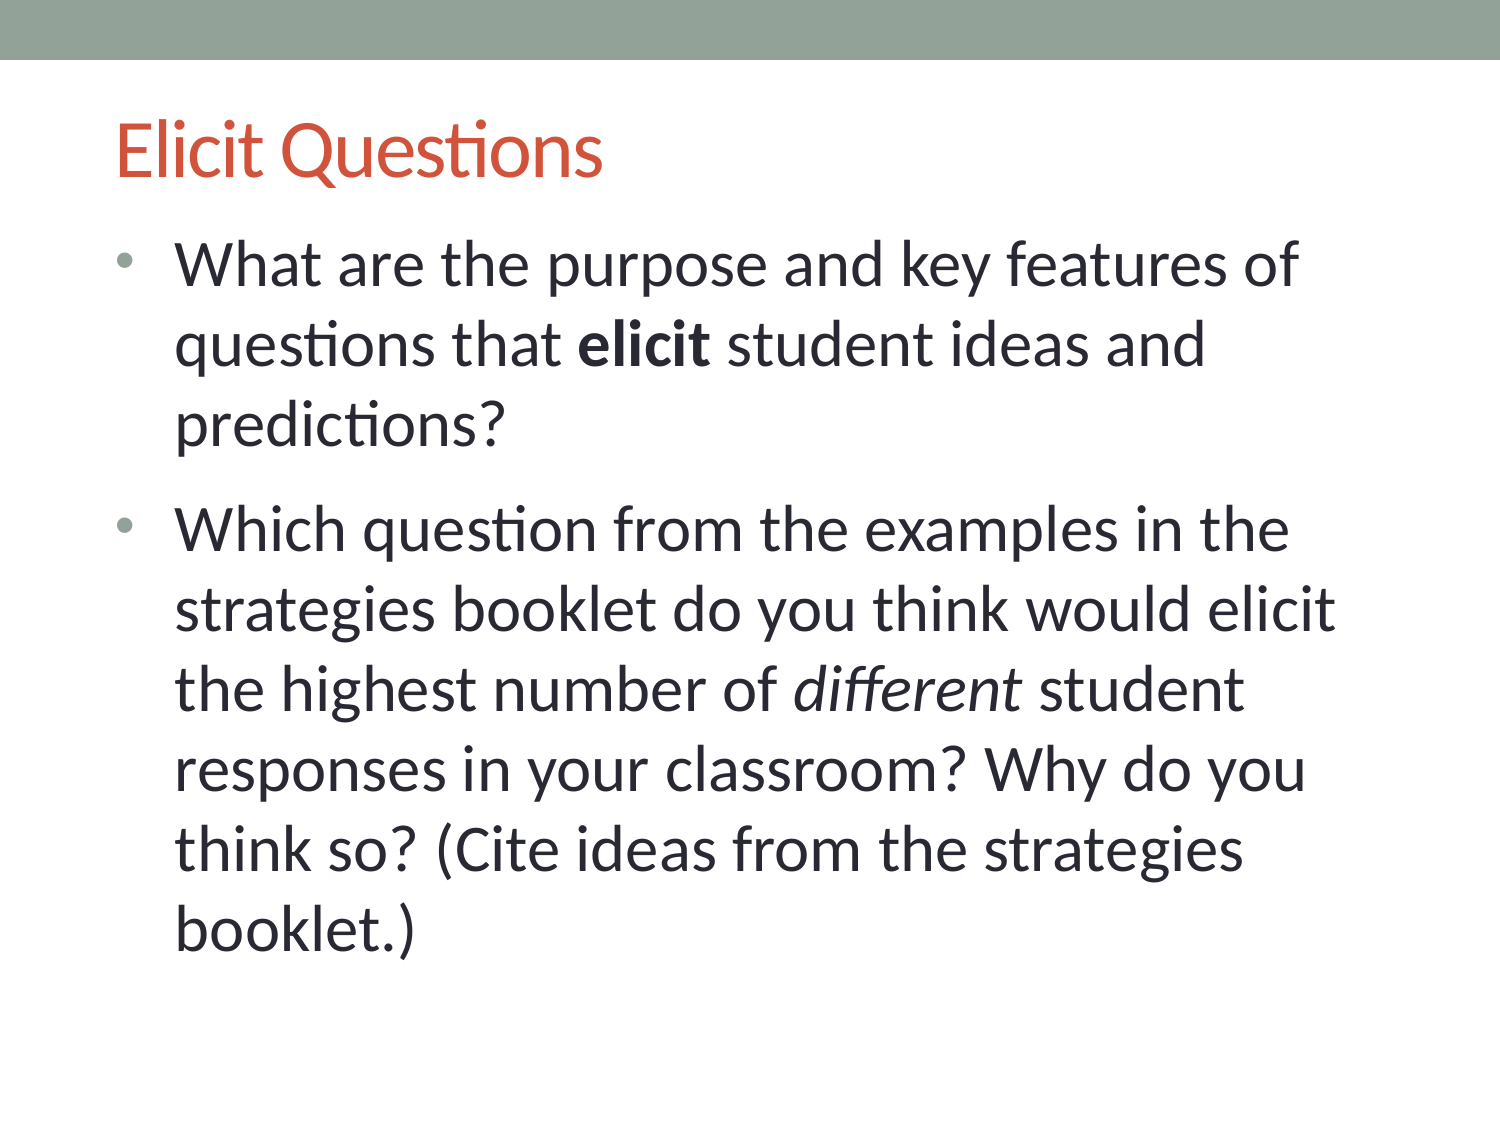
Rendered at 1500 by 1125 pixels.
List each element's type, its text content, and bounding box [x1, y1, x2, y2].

title Elicit Questions [99, 62, 1425, 212]
list What are the purpose and key features of questions that elicit student ideas and predictions? Which question from the examples in the strategies booklet do you think would elicit the highest number of different student responses in your classroom? Why do you think so? (Cite ideas from the strategies booklet.) [99, 212, 1425, 1050]
